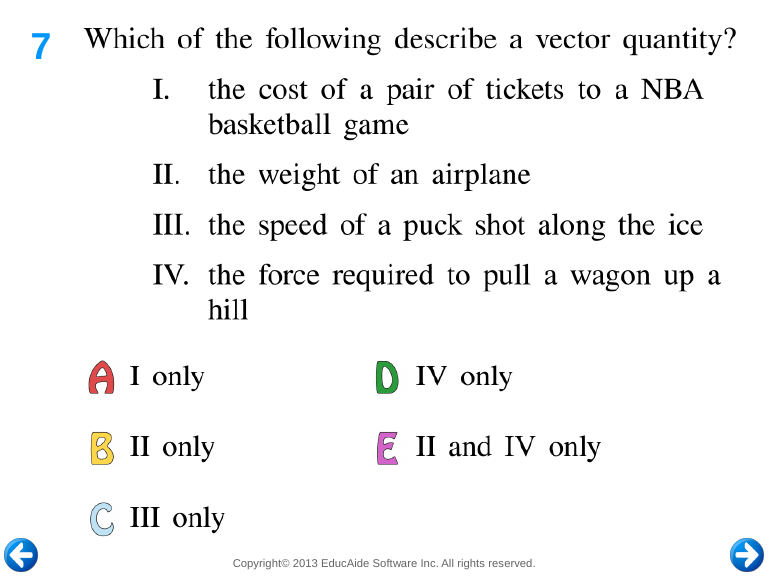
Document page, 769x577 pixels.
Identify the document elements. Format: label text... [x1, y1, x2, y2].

picture [127, 433, 322, 467]
picture [367, 357, 406, 396]
picture [412, 433, 607, 467]
picture [728, 536, 766, 574]
picture [82, 428, 121, 467]
text_box 7 [0, 14, 82, 75]
text_box Copyright© 2013 EducAide Software Inc. All rights reserved. [45, 548, 722, 576]
picture [367, 428, 406, 467]
picture [82, 357, 121, 396]
picture [127, 504, 322, 538]
picture [127, 362, 322, 396]
picture [1, 536, 40, 574]
picture [81, 25, 748, 325]
picture [412, 362, 607, 396]
picture [82, 499, 121, 538]
